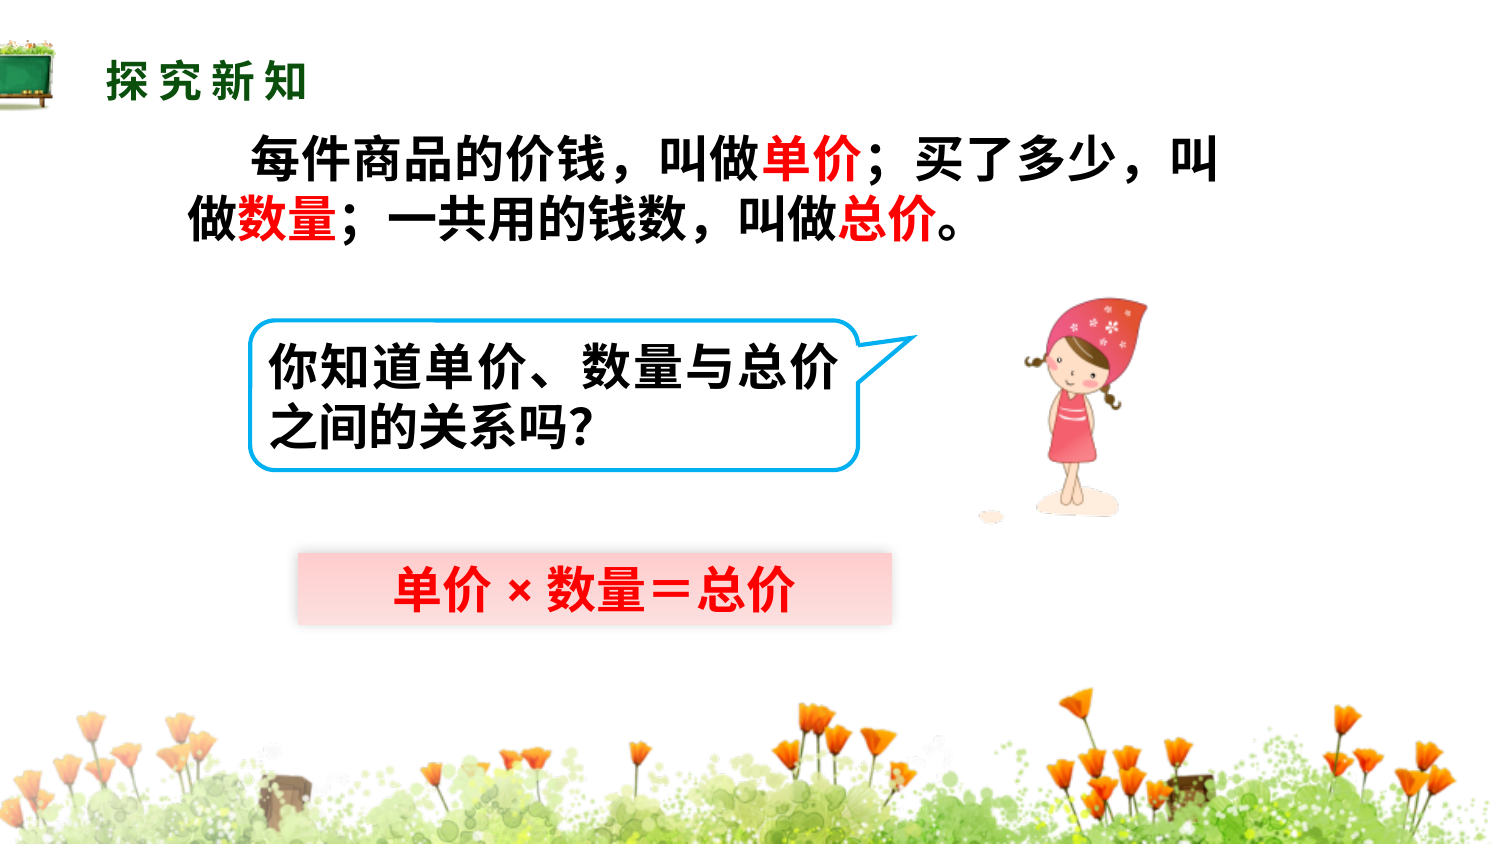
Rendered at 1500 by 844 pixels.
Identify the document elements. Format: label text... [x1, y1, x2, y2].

text_box 你知道单价、数量与总价之间的关系吗？ [250, 320, 912, 471]
picture [0, 680, 1500, 844]
picture [956, 291, 1187, 542]
text_box [598, 165, 973, 213]
text_box 每件商品的价钱，叫做单价；买了多少，叫做数量；一共用的钱数，叫做总价。 [176, 122, 1231, 254]
text_box 单价×数量＝总价 [298, 553, 892, 625]
text_box 探究新知 [93, 47, 434, 112]
picture [0, 28, 56, 122]
